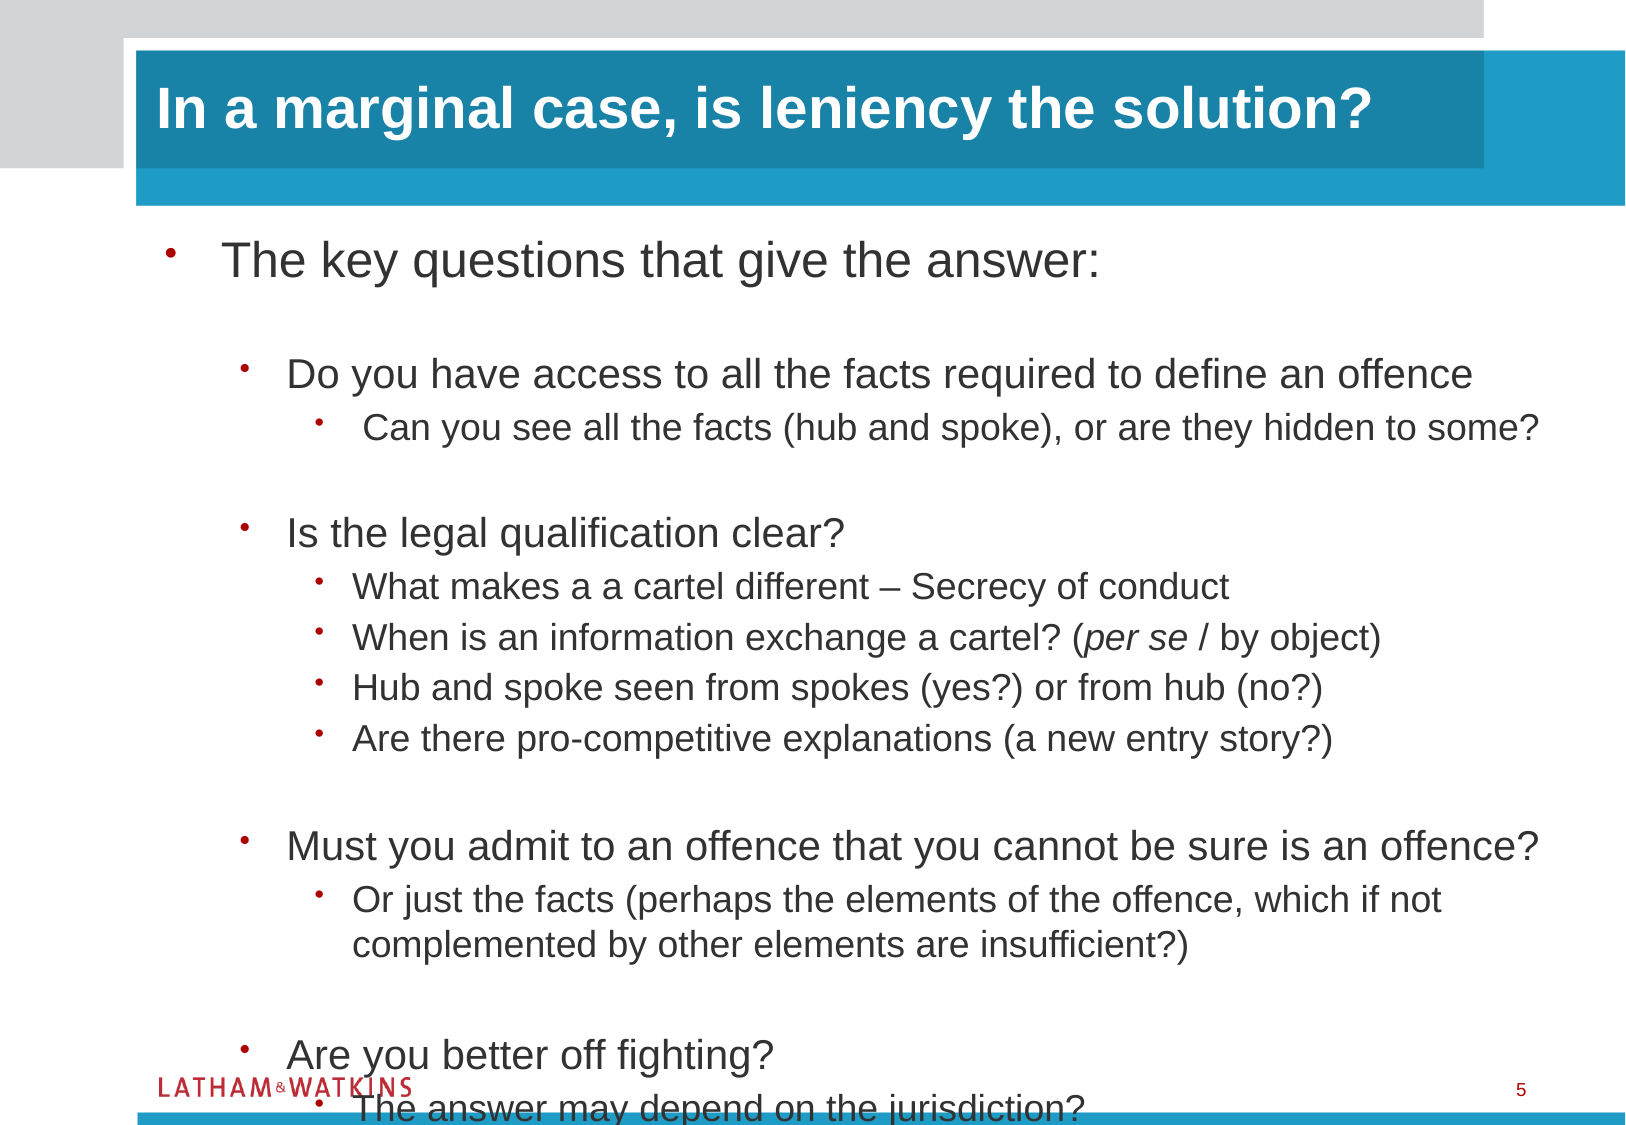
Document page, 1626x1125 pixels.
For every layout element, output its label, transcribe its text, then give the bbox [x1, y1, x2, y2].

list The key questions that give the answer: Do you have access to all the facts required to define an offence Can you see all the facts (hub and spoke), or are they hidden to some? Is the legal qualification clear? What makes a a cartel different – Secrecy of conduct When is an information exchange a cartel? (per se / by object) Hub and spoke seen from spokes (yes?) or from hub (no?) Are there pro-competitive explanations (a new entry story?) Must you admit to an offence that you cannot be sure is an offence? Or just the facts (perhaps the elements of the offence, which if not complemented by other elements are insufficient?) Are you better off fighting? The answer may depend on the jurisdiction? [149, 212, 1564, 1012]
slide_number 4 [1474, 1070, 1542, 1108]
title In a marginal case, is leniency the solution? [141, 48, 1602, 170]
picture [0, 0, 1626, 1125]
